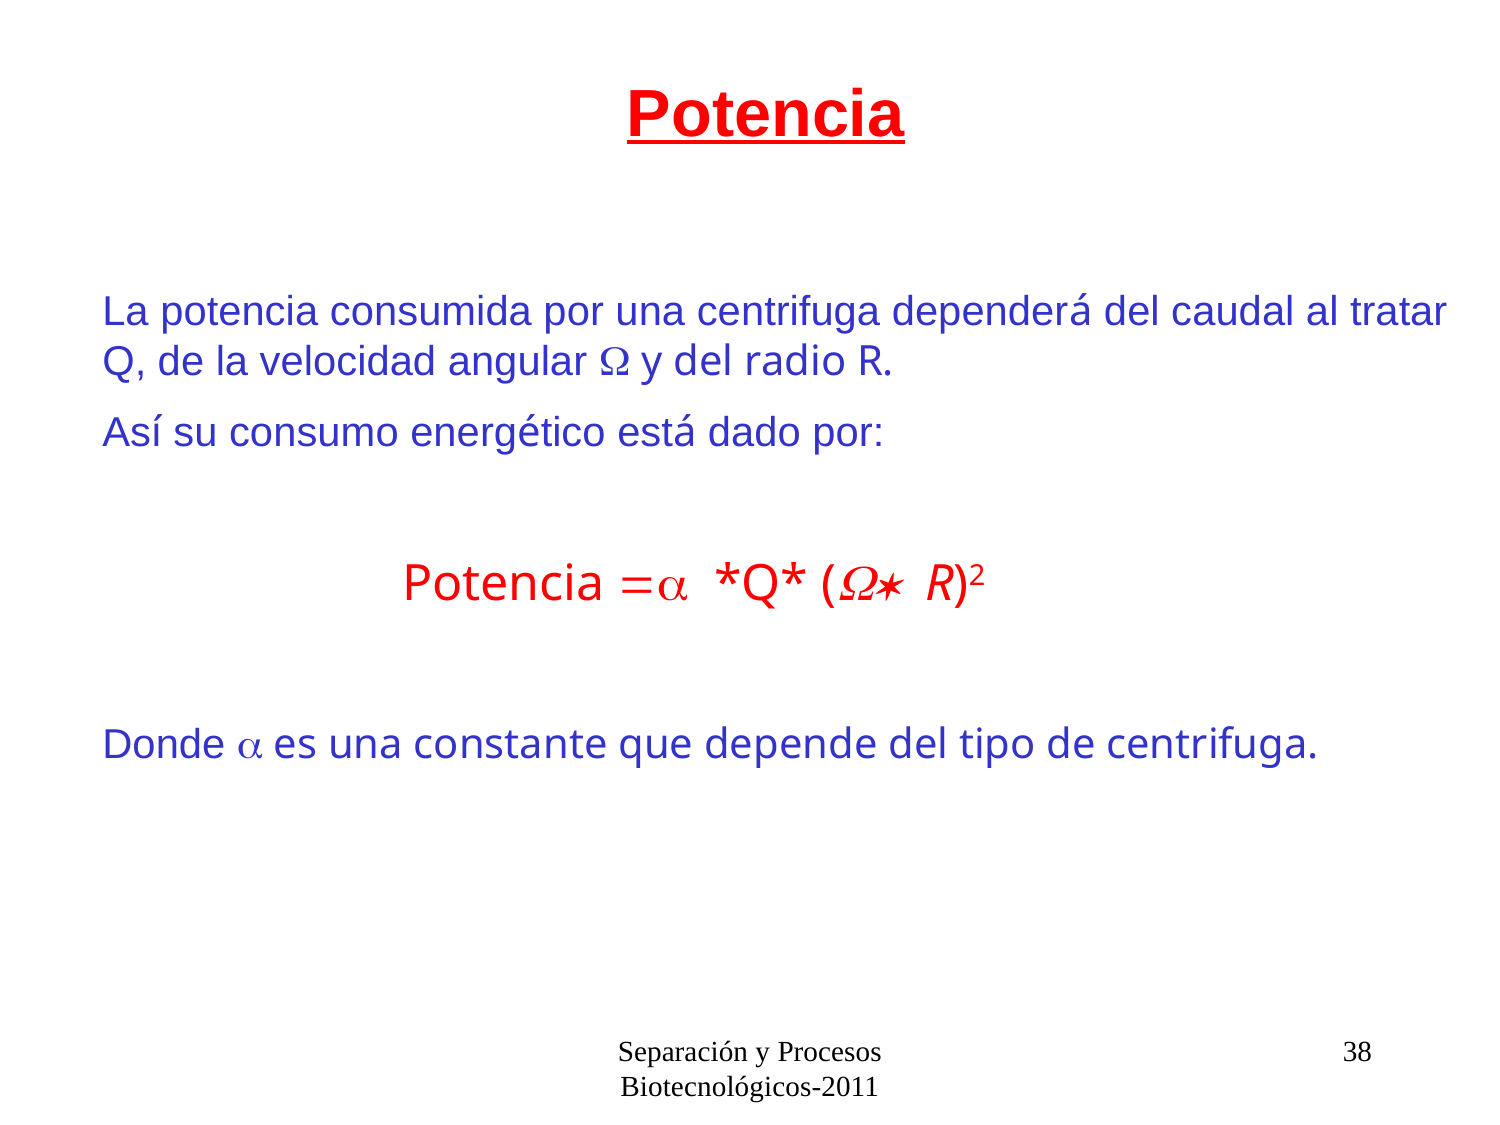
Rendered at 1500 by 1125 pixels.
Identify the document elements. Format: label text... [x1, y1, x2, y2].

footer Separación y Procesos Biotecnológicos-2011 [512, 1024, 988, 1101]
slide_number 38 [1074, 1024, 1388, 1101]
text_box Potencia La potencia consumida por una centrifuga dependerá del caudal al tratar Q, de la velocidad angular W y del radio R. Así su consumo energético está dado por: Potencia =a *Q* (W* R)2 Donde a es una constante que depende del tipo de centrifuga. [87, 62, 1463, 774]
